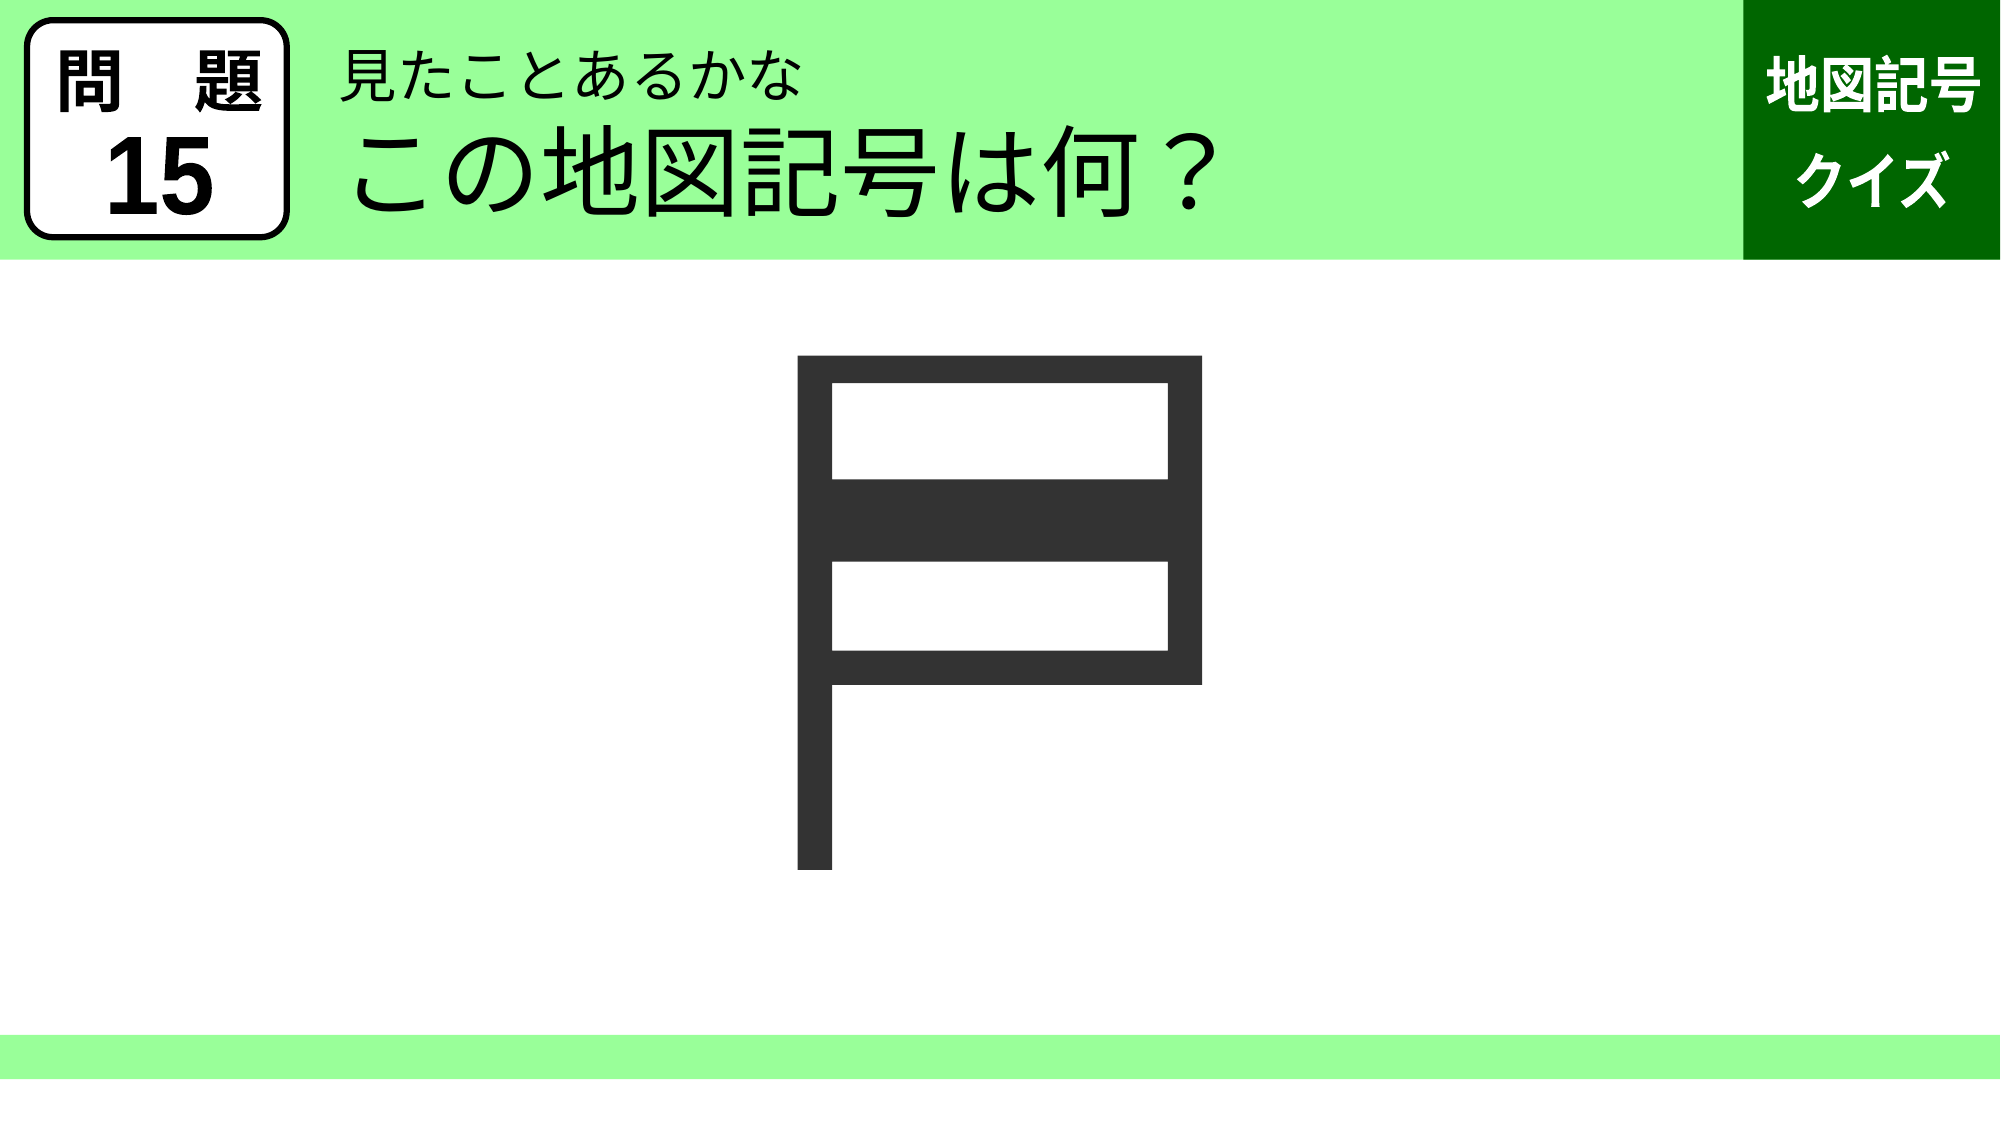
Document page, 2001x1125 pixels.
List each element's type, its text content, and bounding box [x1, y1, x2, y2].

text_box [797, 355, 1203, 870]
text_box 見たことあるかな [324, 32, 820, 117]
text_box [0, 1034, 2000, 1080]
text_box この地図記号は何？ [325, 101, 1256, 237]
